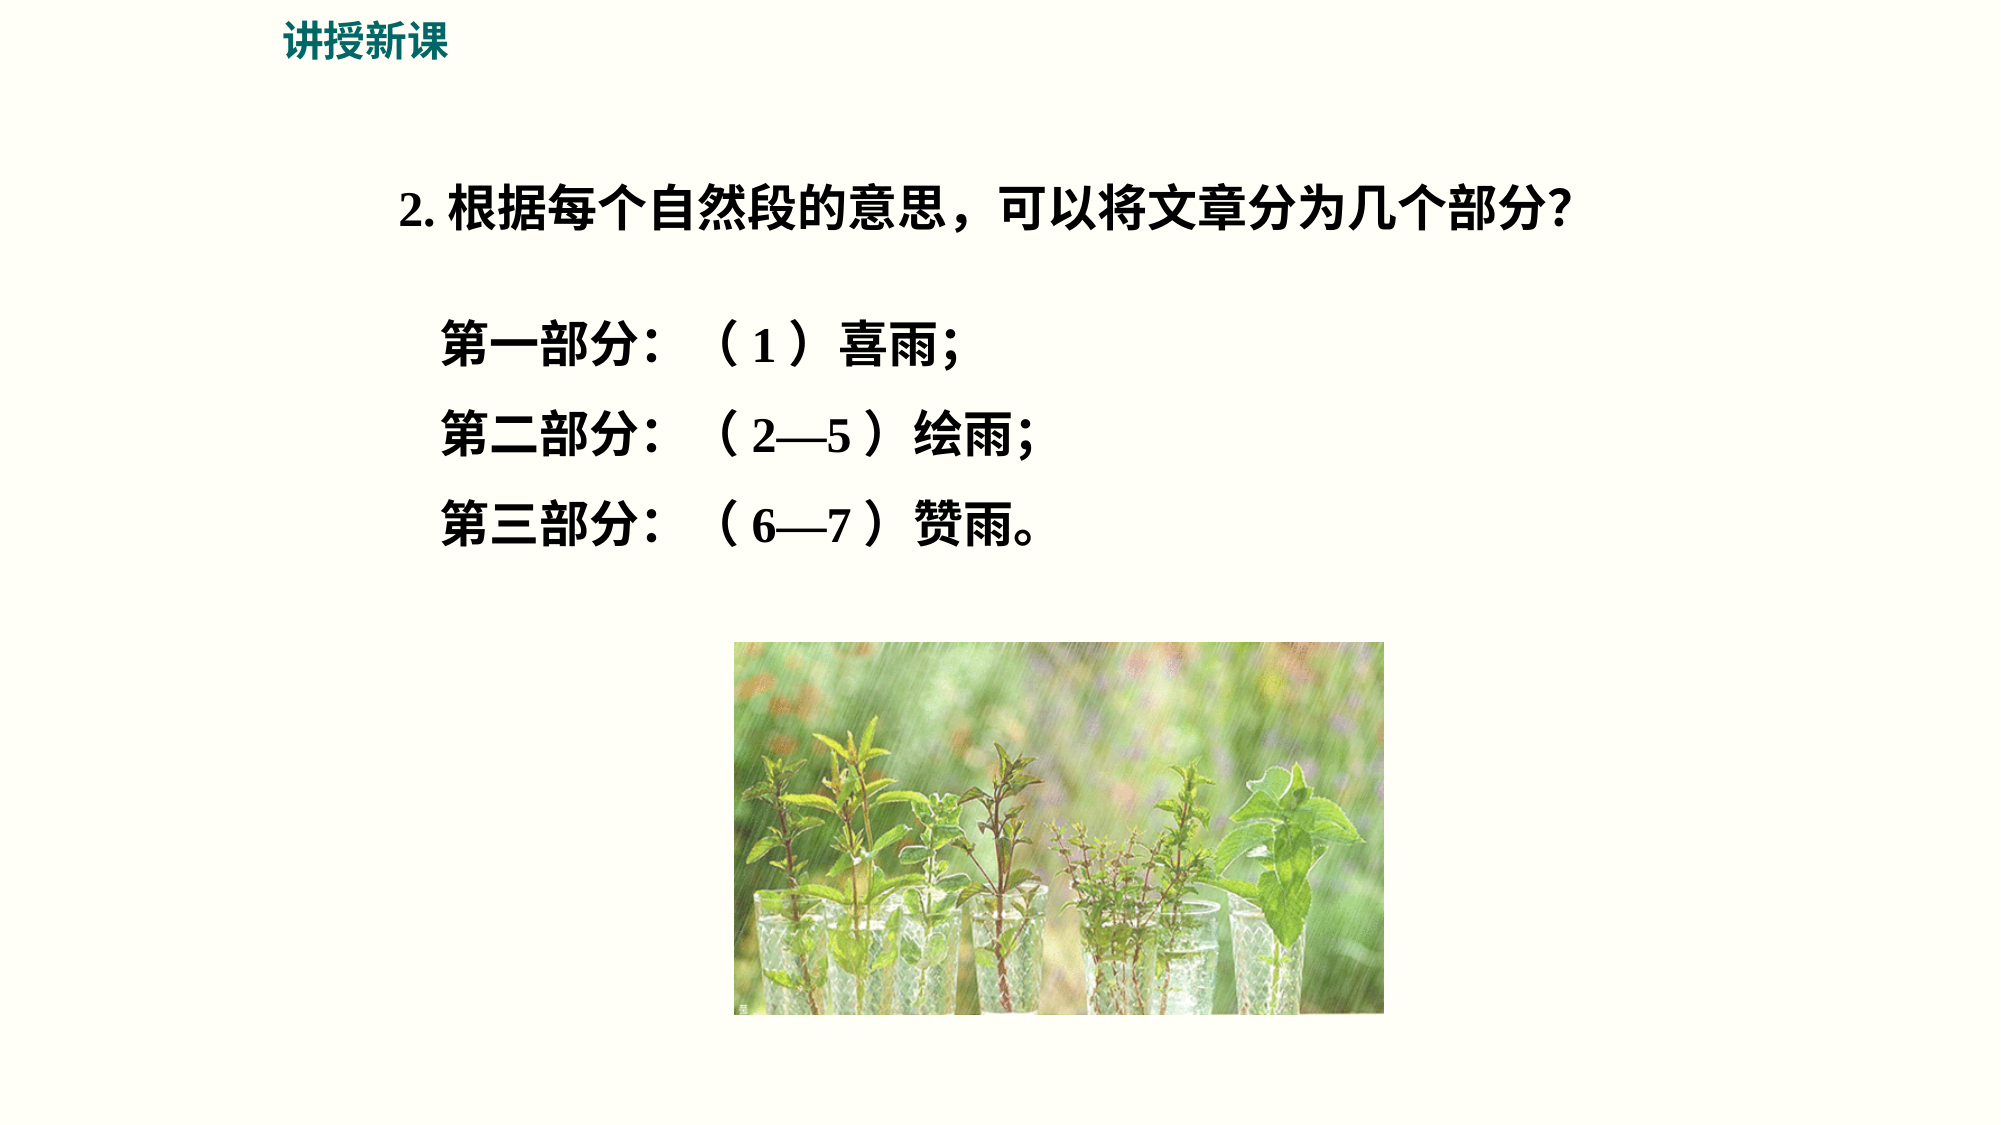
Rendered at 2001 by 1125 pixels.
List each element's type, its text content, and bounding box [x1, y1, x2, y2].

text_box 2.根据每个自然段的意思，可以将文章分为几个部分？ [371, 169, 1685, 244]
picture [733, 642, 1384, 1016]
text_box 讲授新课 [267, 7, 480, 73]
text_box 第一部分：（1）喜雨； 第二部分：（2—5）绘雨； 第三部分：（6—7）赞雨。 [424, 274, 1465, 560]
